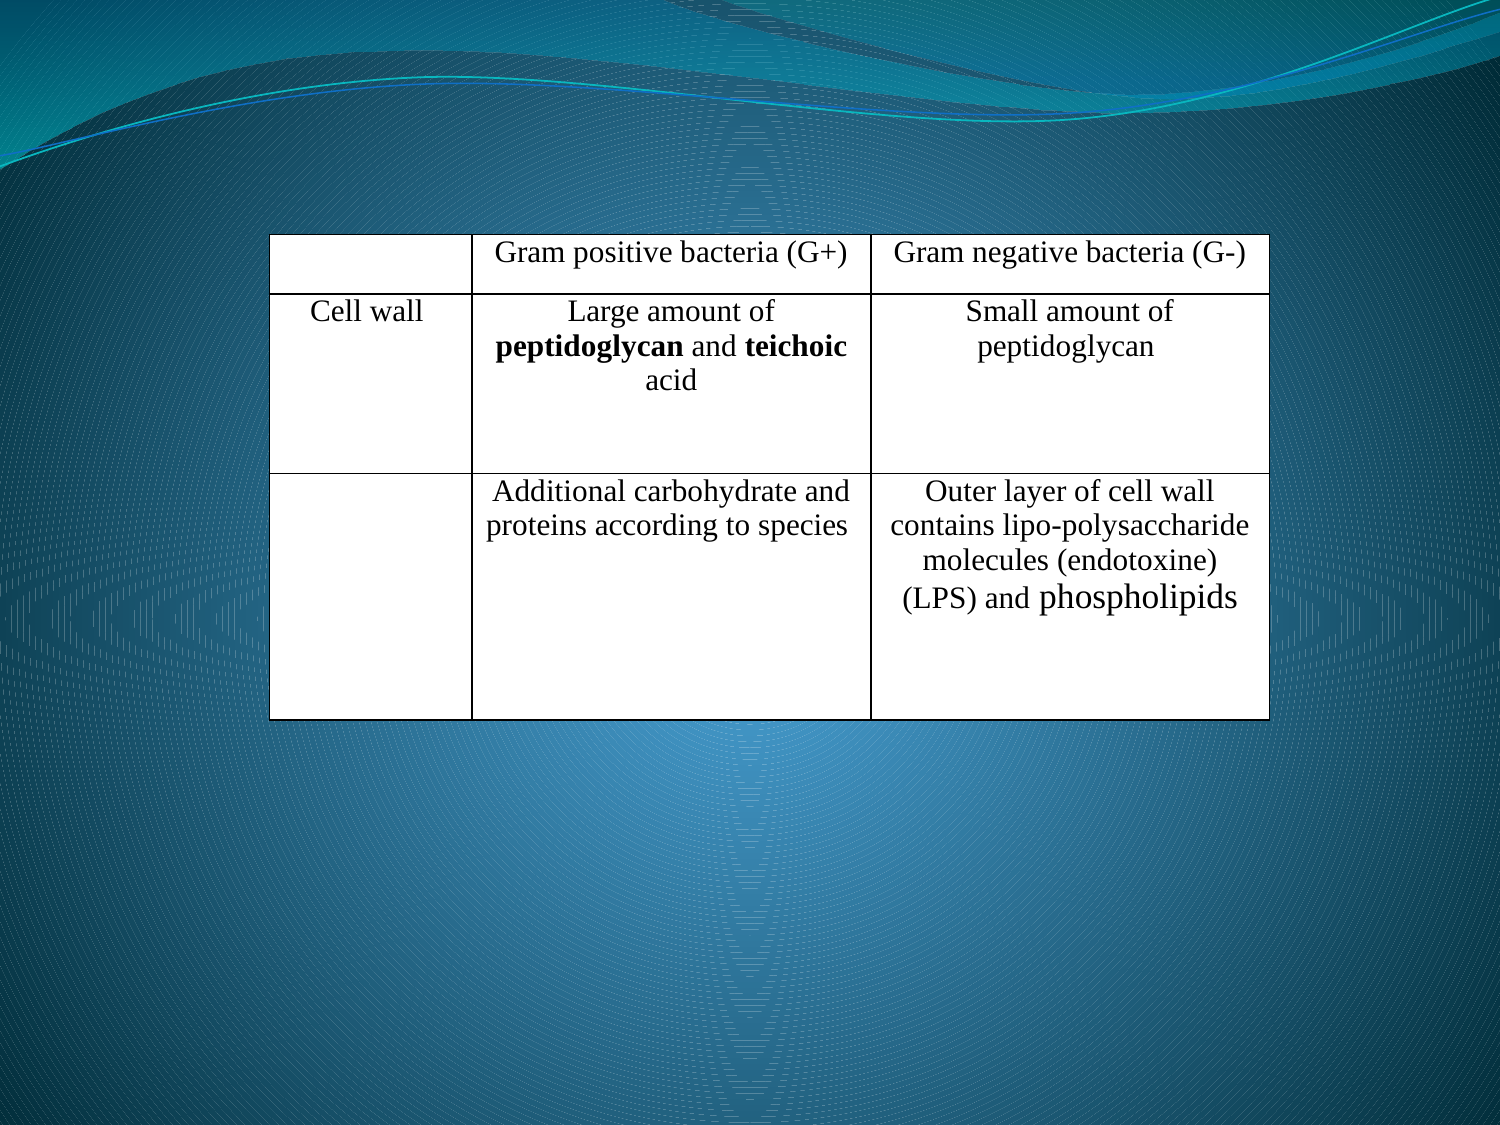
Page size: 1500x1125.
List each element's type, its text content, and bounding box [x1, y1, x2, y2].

table_cell Additional carbohydrate and proteins according to species [473, 474, 870, 719]
table_header Gram positive bacteria (G+) [473, 235, 870, 293]
table_cell [270, 474, 471, 719]
table_header [270, 235, 471, 293]
table_cell Cell wall [270, 295, 471, 473]
table_cell Large amount of peptidoglycan and teichoic acid [473, 295, 870, 473]
table_header Gram negative bacteria (G-) [872, 235, 1269, 293]
table_cell Outer layer of cell wall contains lipo-polysaccharide molecules (endotoxine) (LPS) and phospholipids [872, 474, 1269, 719]
table_cell Small amount of peptidoglycan [872, 295, 1269, 473]
